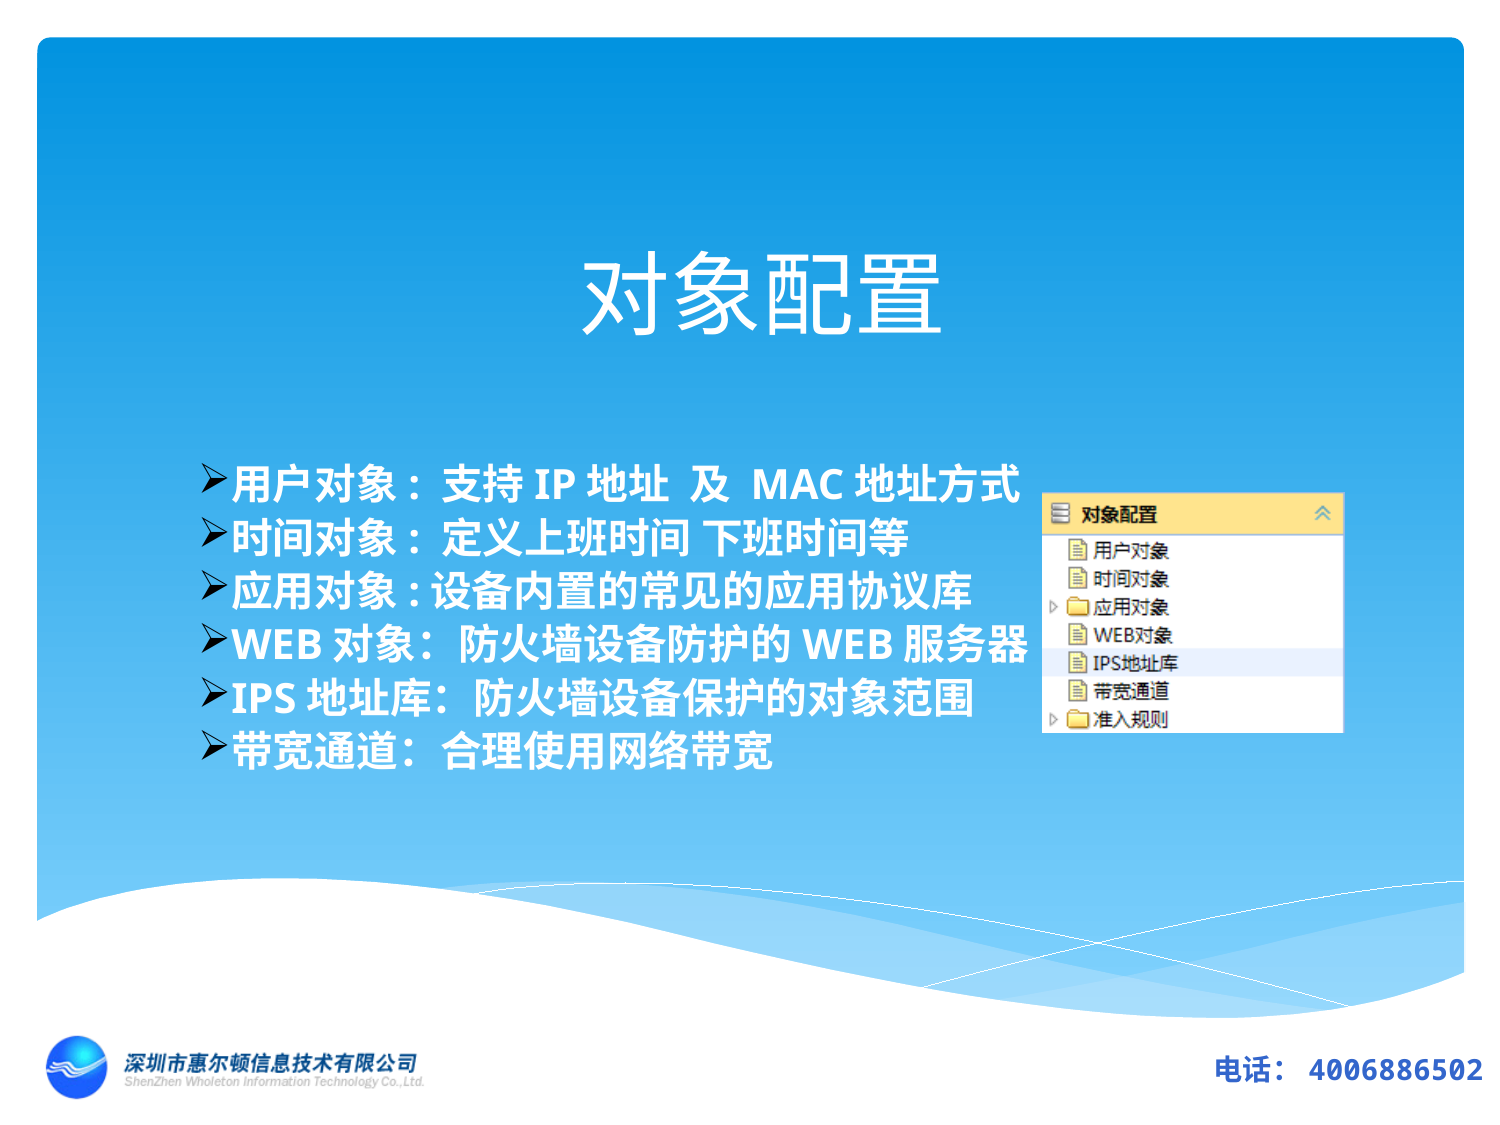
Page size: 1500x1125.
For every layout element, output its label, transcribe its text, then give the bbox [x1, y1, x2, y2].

picture [1042, 491, 1345, 734]
picture [24, 1024, 438, 1110]
subtitle 用户对象: 支持IP地址 及 MAC地址方式 时间对象: 定义上班时间 下班时间等 应用对象:设备内置的常见的应用协议库 WEB对象：防火墙设备防护的WEB服务器 IPS地址库：防火墙设备保护的对象范围 带宽通道：合理使用网络带宽 [182, 455, 1068, 811]
title 对象配置 [242, 113, 1283, 355]
